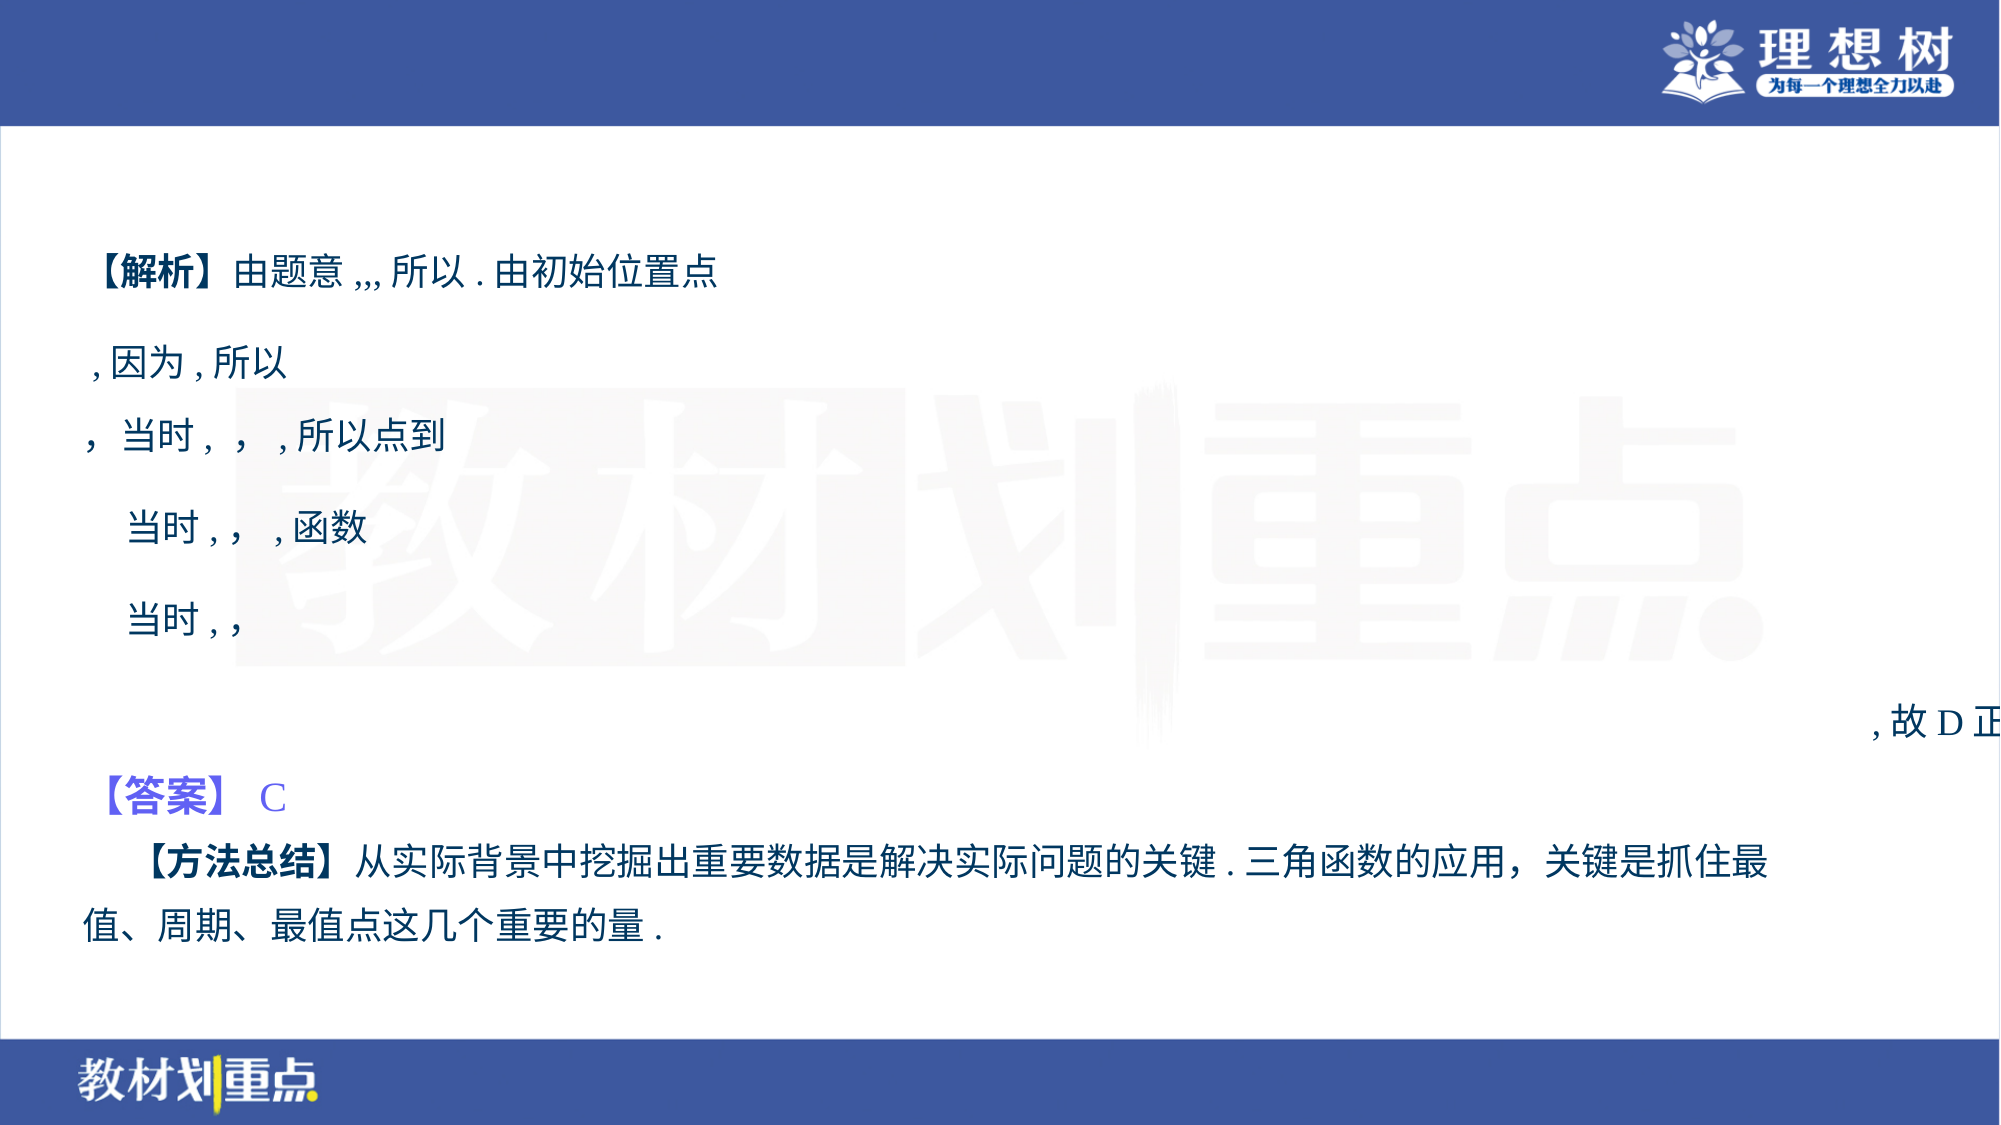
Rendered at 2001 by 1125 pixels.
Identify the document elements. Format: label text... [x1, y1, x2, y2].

text_box 【答案】C [82, 744, 1817, 812]
text_box 【方法总结】从实际背景中挖掘出重要数据是解决实际问题的关键.三角函数的应用，关键是抓住最 值、周期、最值点这几个重要的量. [82, 813, 1817, 941]
picture [1993, 709, 2000, 719]
picture [0, 0, 2000, 1125]
picture [1993, 722, 2000, 734]
